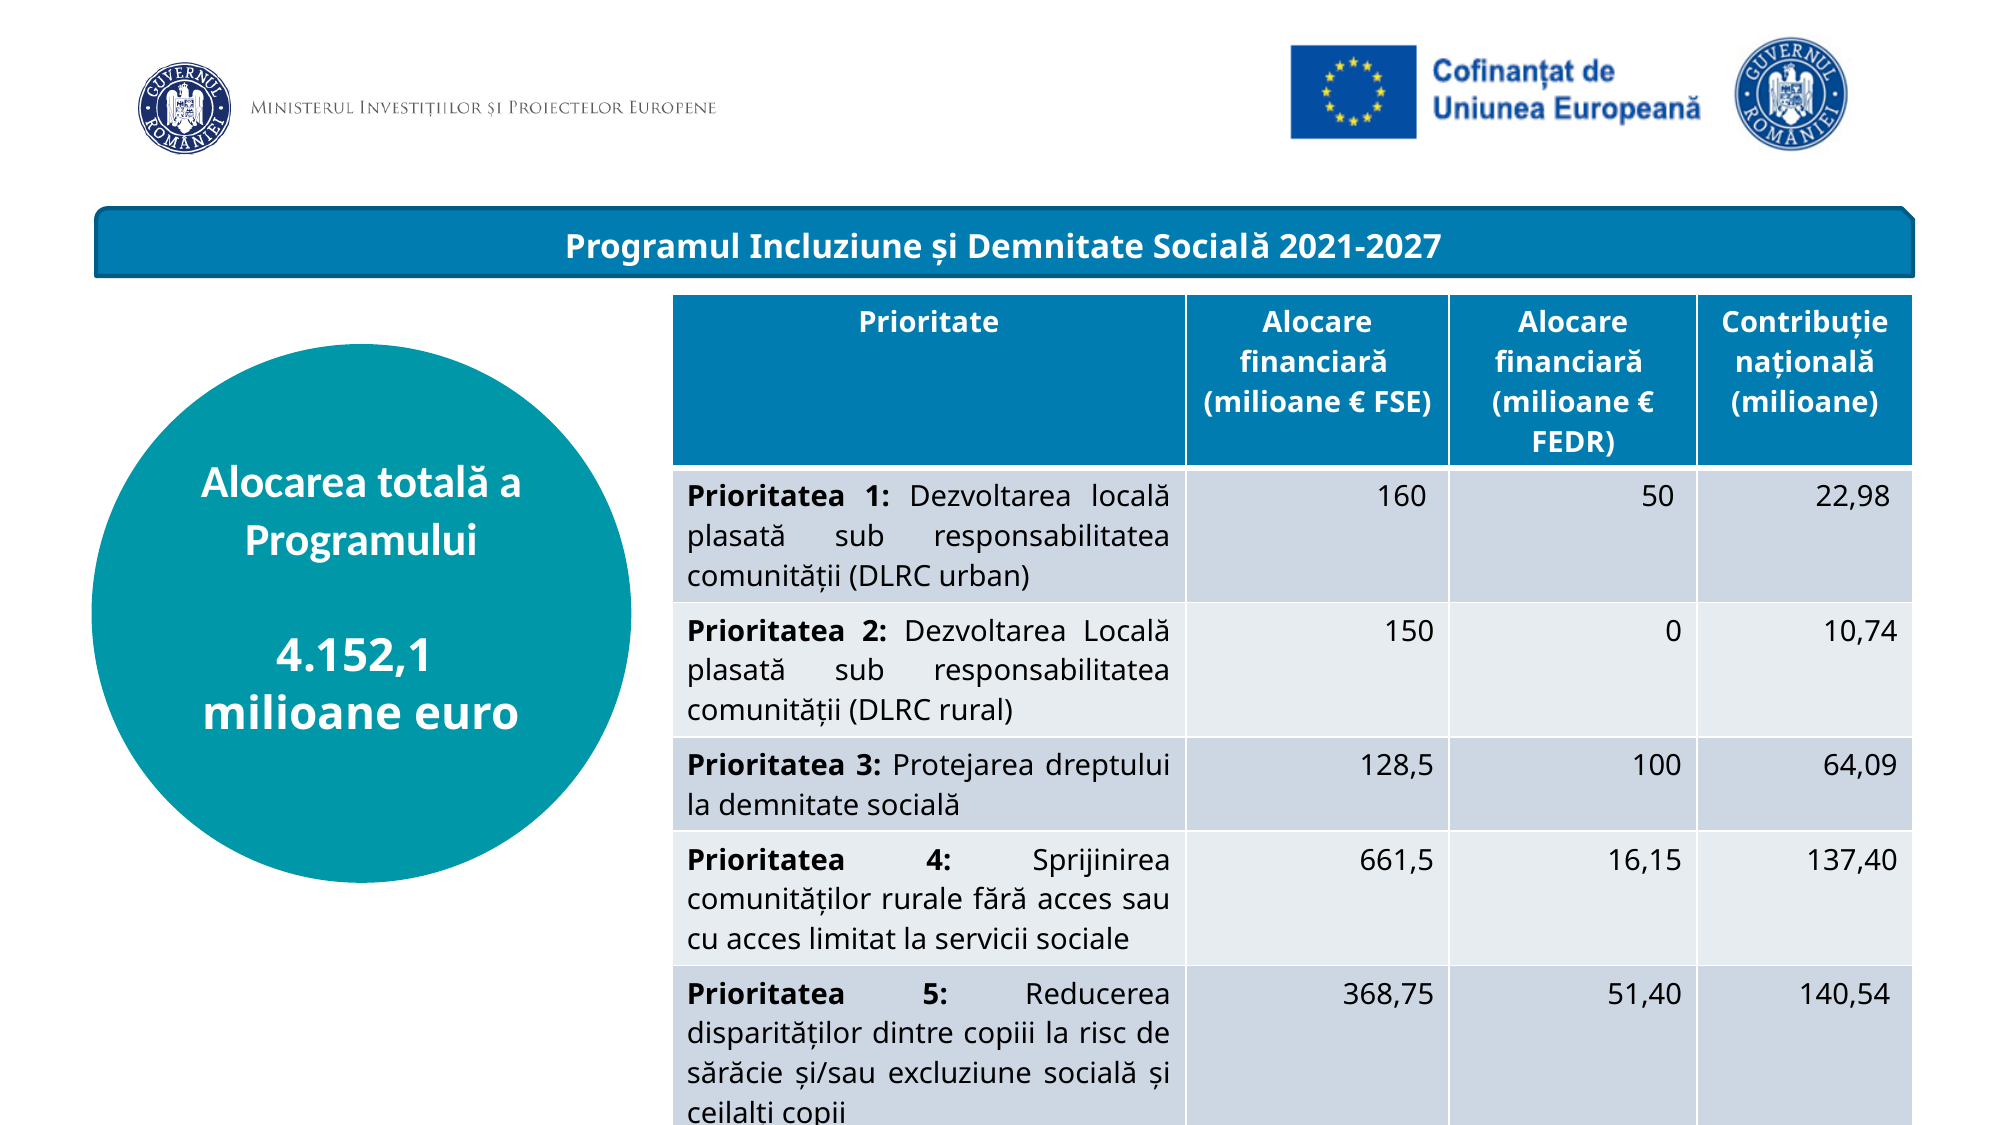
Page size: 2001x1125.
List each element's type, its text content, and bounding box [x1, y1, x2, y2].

table_header Contribuție națională (milioane) [1698, 295, 1912, 465]
table_cell 661,5 [1187, 832, 1448, 965]
table_cell 0 [1450, 603, 1696, 736]
table_header Prioritate [673, 295, 1185, 465]
table_cell Prioritatea 1: Dezvoltarea locală plasată sub responsabilitatea comunității (DLRC urban) [673, 471, 1185, 602]
table_cell 160 [1187, 471, 1448, 602]
table_header Alocare financiară (milioane € FEDR) [1450, 295, 1696, 465]
table_cell 128,5 [1187, 738, 1448, 830]
table_cell Prioritatea 5: Reducerea disparităților dintre copiii la risc de sărăcie și/sau excluziune socială și ceilalți copii [673, 966, 1185, 1125]
table_cell 10,74 [1698, 603, 1912, 736]
text_box Alocarea totală a Programului 4.152,1 milioane euro [91, 343, 632, 883]
picture [133, 57, 814, 156]
table_cell Prioritatea 3: Protejarea dreptului la demnitate socială [673, 738, 1185, 830]
table_cell Prioritatea 4: Sprijinirea comunităților rurale fără acces sau cu acces limitat la servicii sociale [673, 832, 1185, 965]
picture [1250, 0, 1867, 199]
table_cell 64,09 [1698, 738, 1912, 830]
table_cell 140,54 [1698, 966, 1912, 1125]
table_cell Prioritatea 2: Dezvoltarea Locală plasată sub responsabilitatea comunității (DLRC rural) [673, 603, 1185, 736]
table_cell 50 [1450, 471, 1696, 602]
table_cell 16,15 [1450, 832, 1696, 965]
table_cell 22,98 [1698, 471, 1912, 602]
table_cell 368,75 [1187, 966, 1448, 1125]
table_cell 150 [1187, 603, 1448, 736]
table_cell 100 [1450, 738, 1696, 830]
table_cell 51,40 [1450, 966, 1696, 1125]
text_box Programul Incluziune și Demnitate Socială 2021-2027 [94, 206, 1916, 279]
table_header Alocare financiară (milioane € FSE) [1187, 295, 1448, 465]
table_cell 137,40 [1698, 832, 1912, 965]
